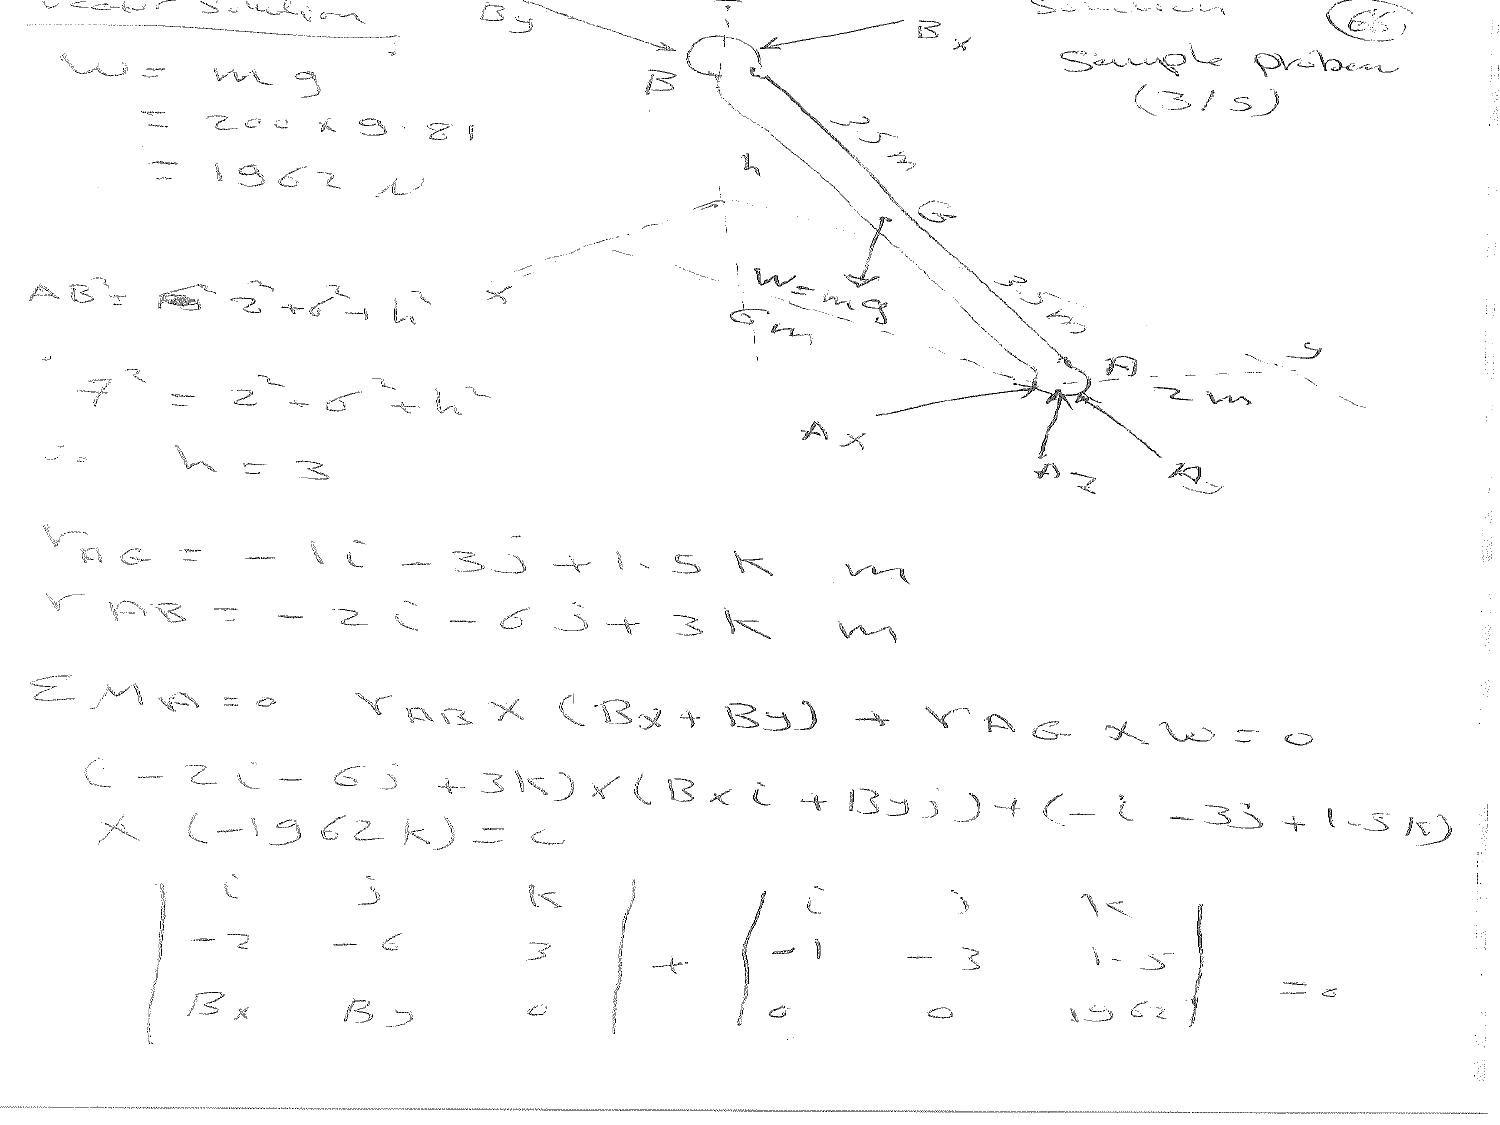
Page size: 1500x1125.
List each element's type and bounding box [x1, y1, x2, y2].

text_box [0, 0, 1500, 1125]
